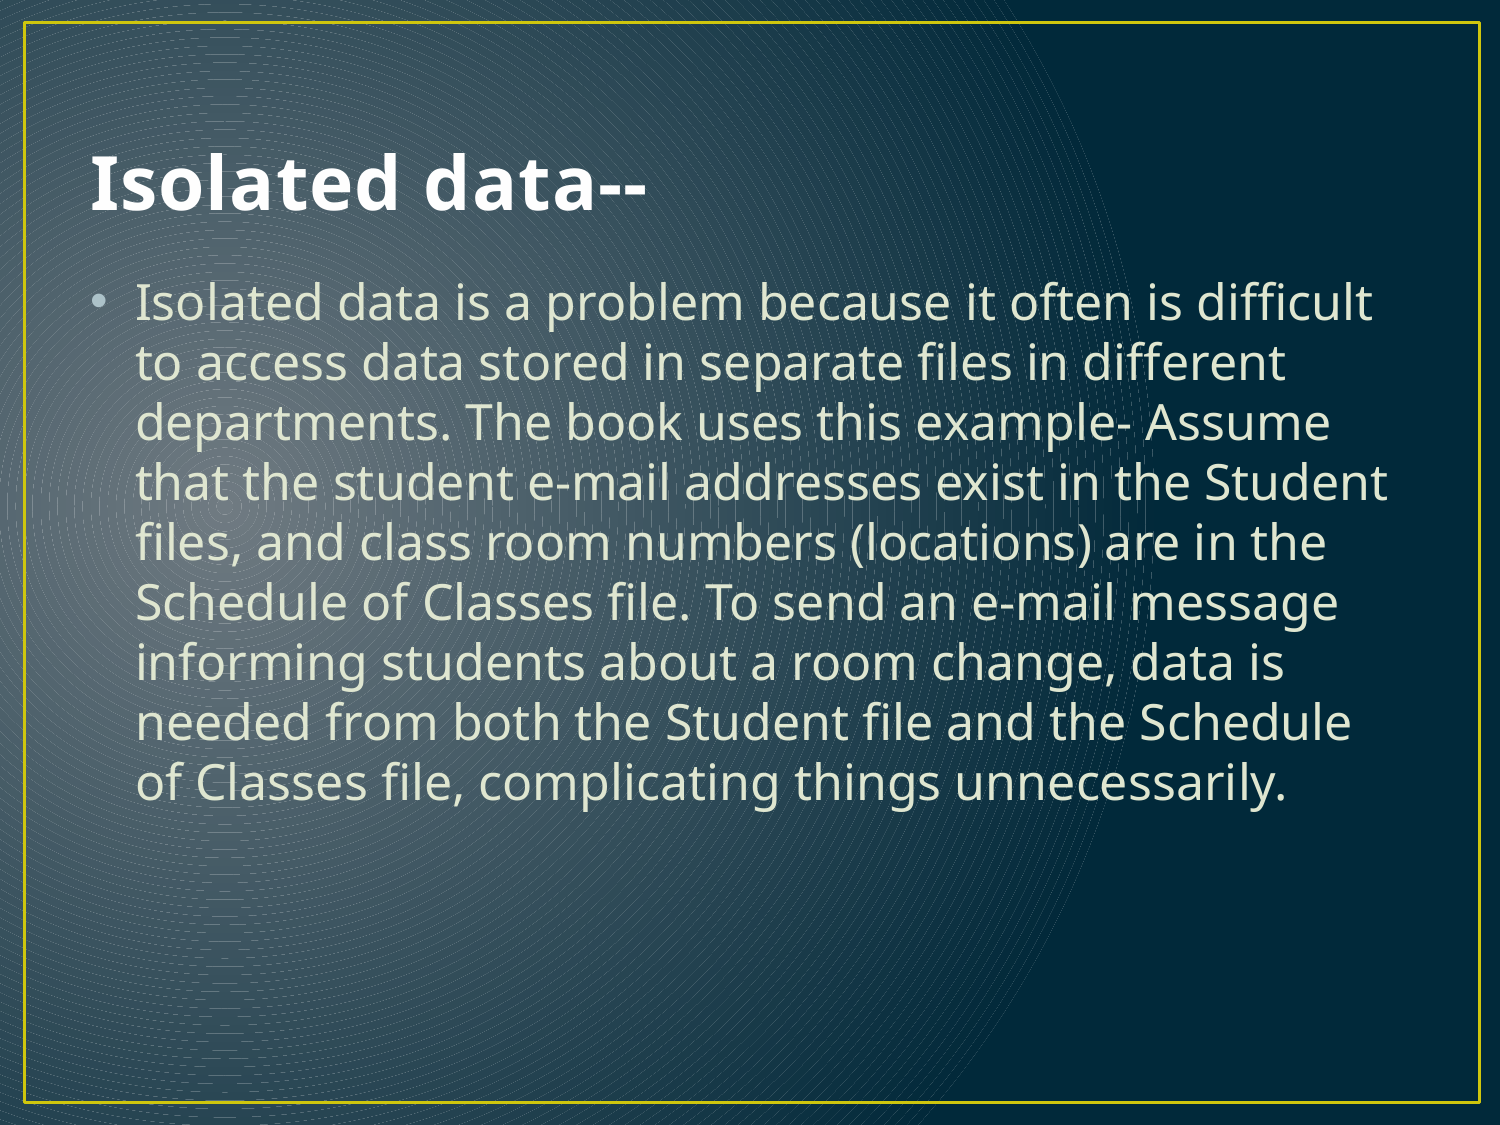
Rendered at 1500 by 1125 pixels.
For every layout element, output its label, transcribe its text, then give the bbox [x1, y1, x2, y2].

list Isolated data is a problem because it often is difficult to access data stored in separate files in different departments. The book uses this example- Assume that the student e-mail addresses exist in the Student files, and class room numbers (locations) are in the Schedule of Classes file. To send an e-mail message informing students about a room change, data is needed from both the Student file and the Schedule of Classes file, complicating things unnecessarily. [75, 262, 1425, 1005]
title Isolated data-- [75, 45, 1425, 233]
